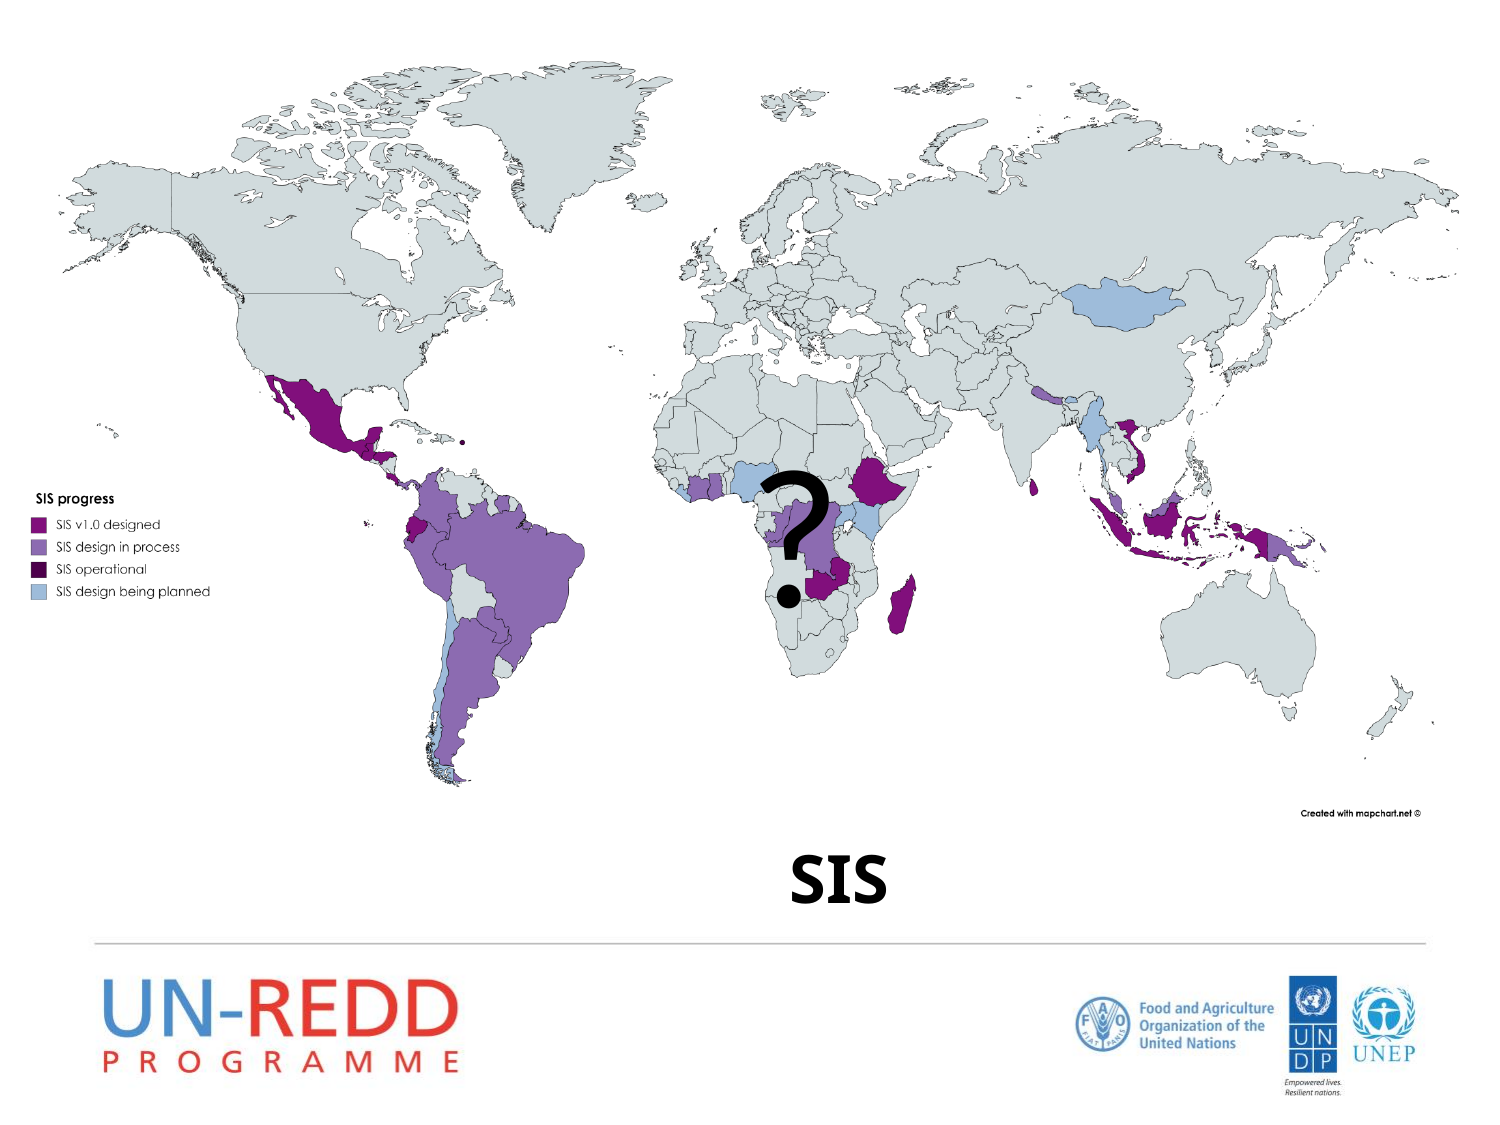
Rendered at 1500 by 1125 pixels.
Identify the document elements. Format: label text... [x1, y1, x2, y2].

picture [0, 0, 1500, 1125]
text_box SIS [470, 837, 1208, 924]
